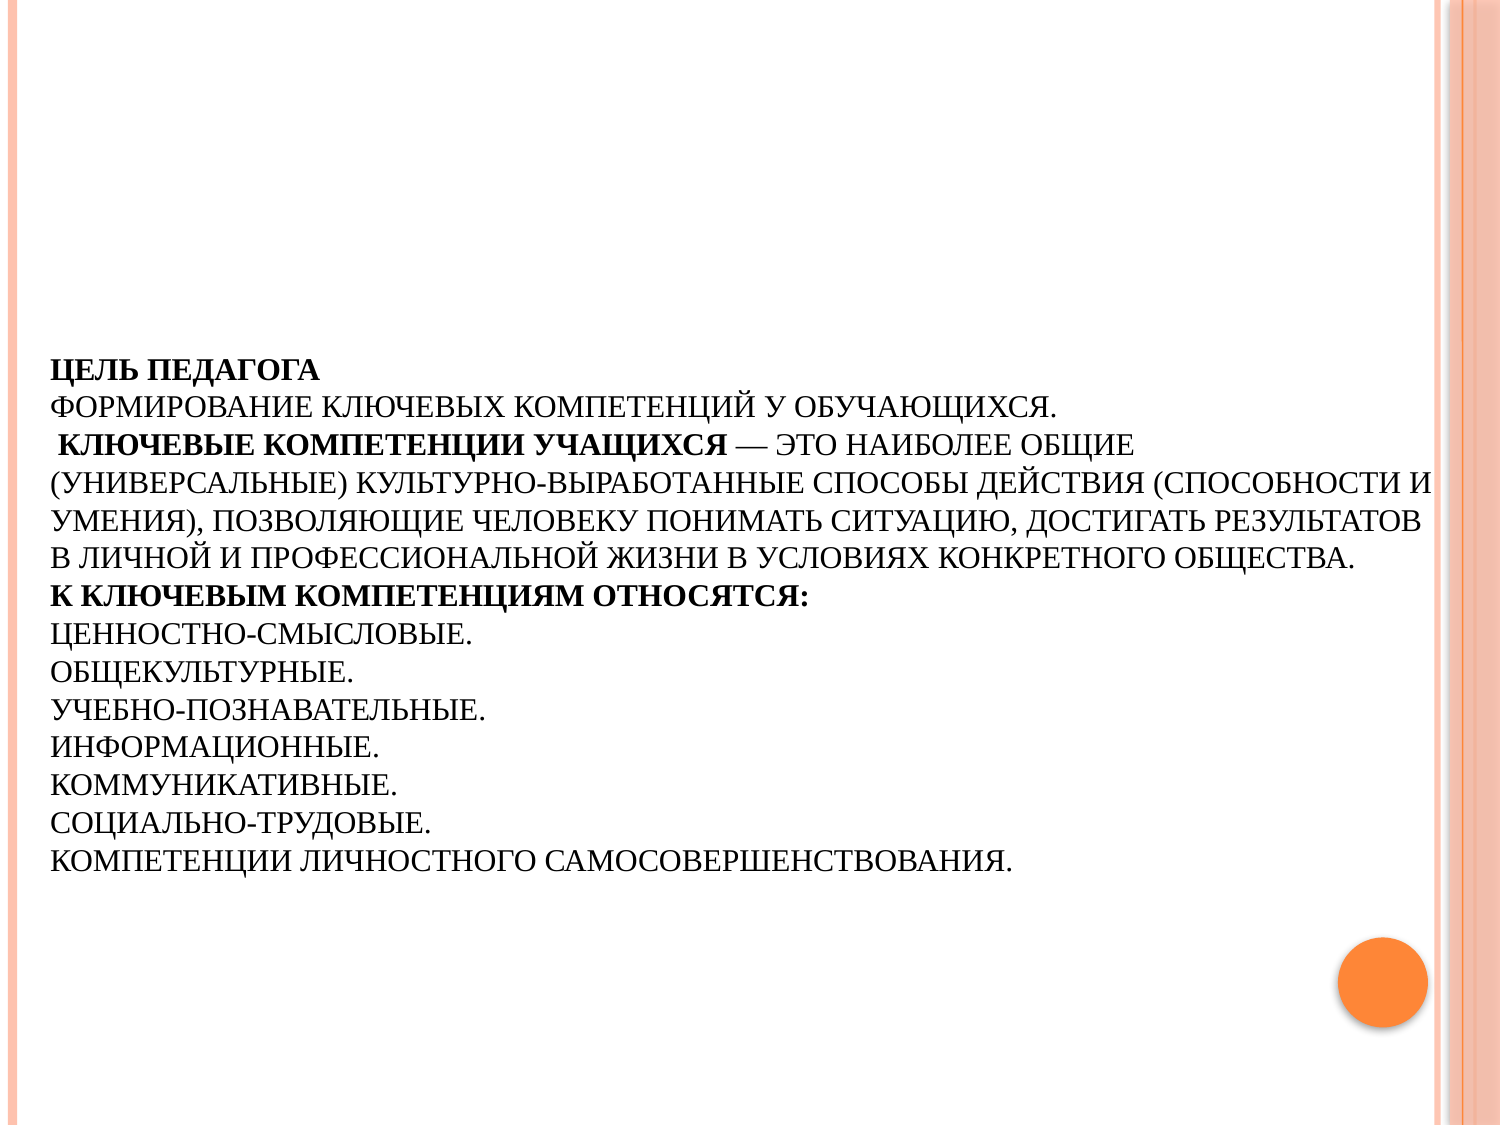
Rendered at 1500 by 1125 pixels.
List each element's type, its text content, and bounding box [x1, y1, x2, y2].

title Цель педагога Формирование ключевых компетенций у обучающихся. Ключевые компетенции учащихся — это наиболее общие (универсальные) культурно-выработанные способы действия (способности и умения), позволяющие человеку понимать ситуацию, достигать результатов в личной и профессиональной жизни в условиях конкретного общества. К ключевым компетенциям относятся: Ценностно-смысловые. Общекультурные. Учебно-познавательные. Информационные. Коммуникативные. Социально-трудовые. Компетенции личностного самосовершенствования. [35, 23, 1449, 1092]
